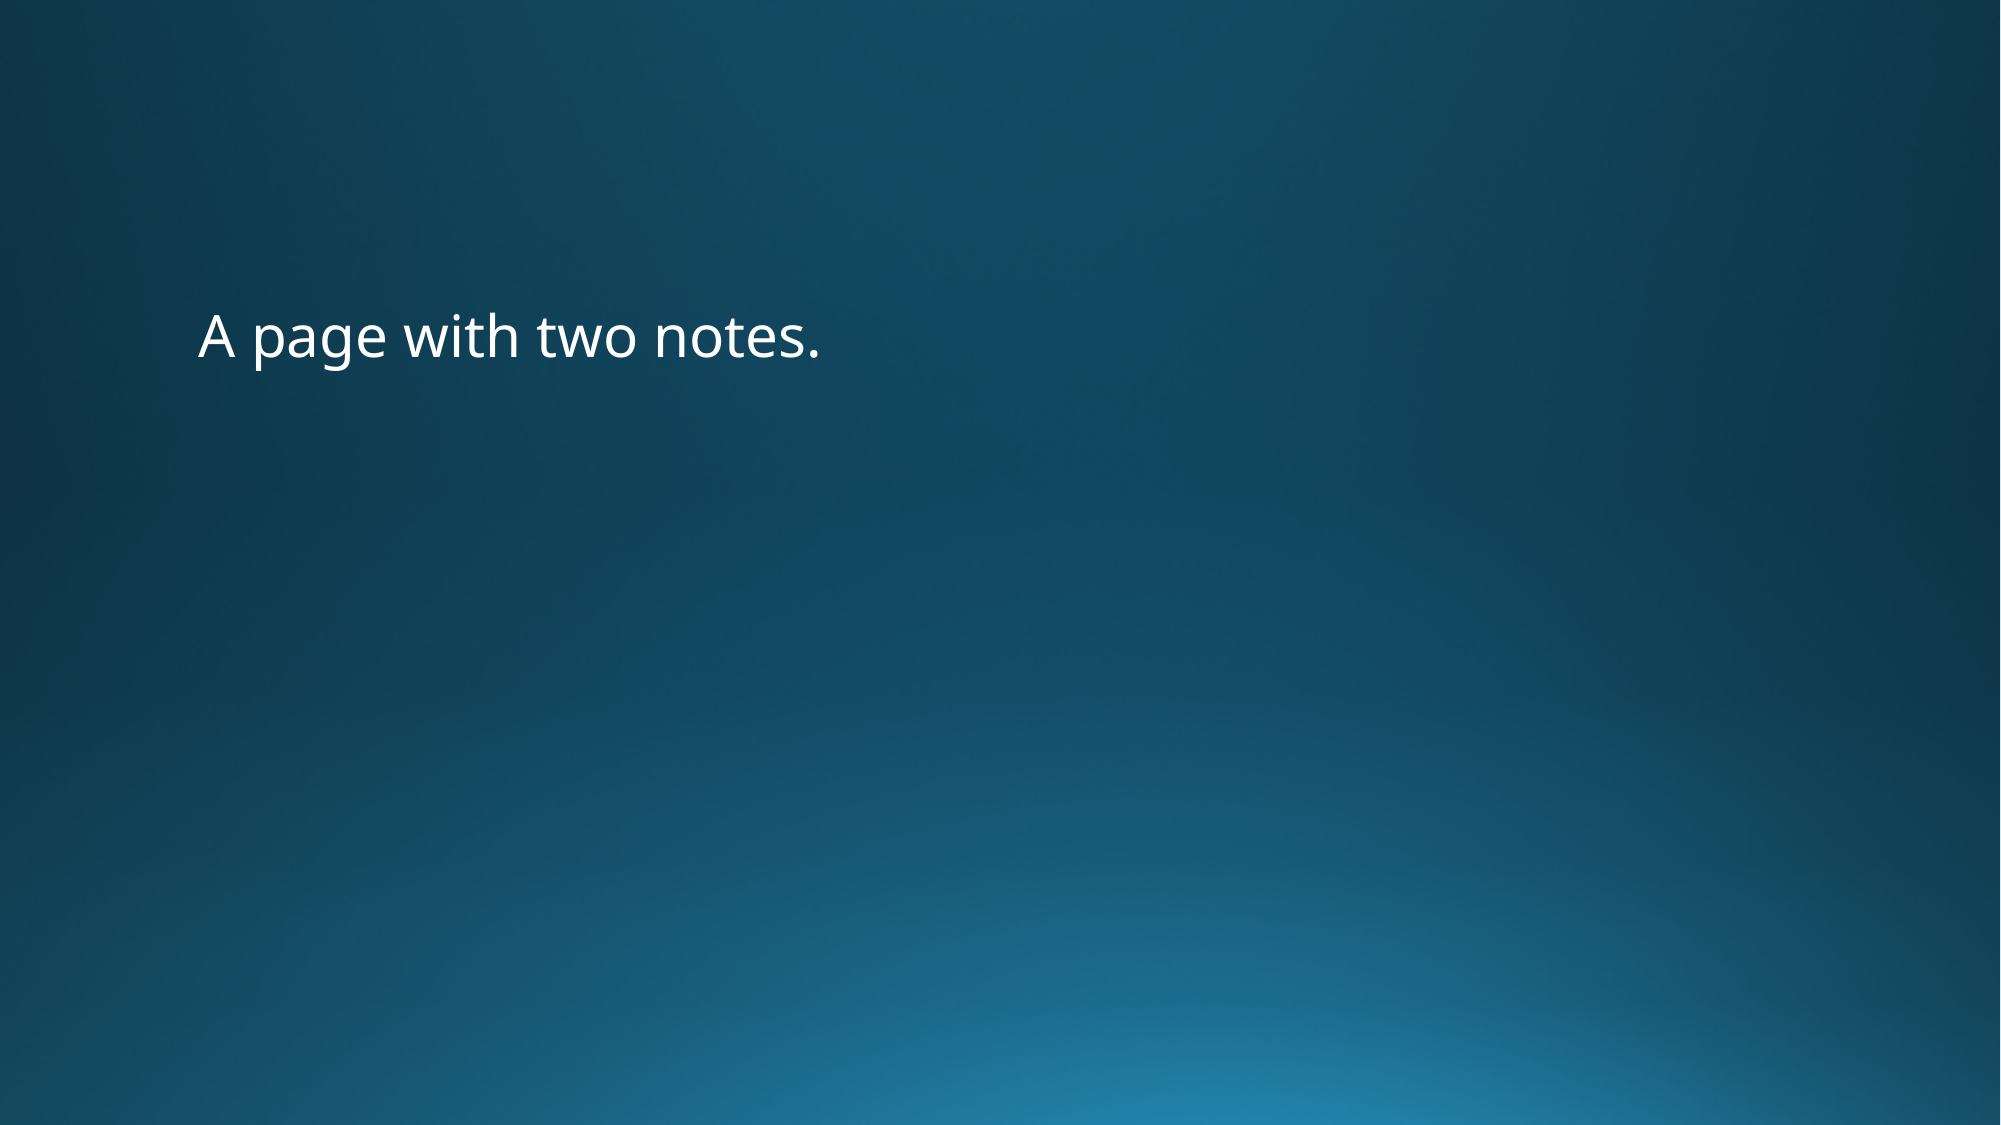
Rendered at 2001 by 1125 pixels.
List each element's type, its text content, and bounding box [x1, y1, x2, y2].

picture [0, 0, 2001, 1125]
list A page with two notes. [183, 299, 1863, 1014]
